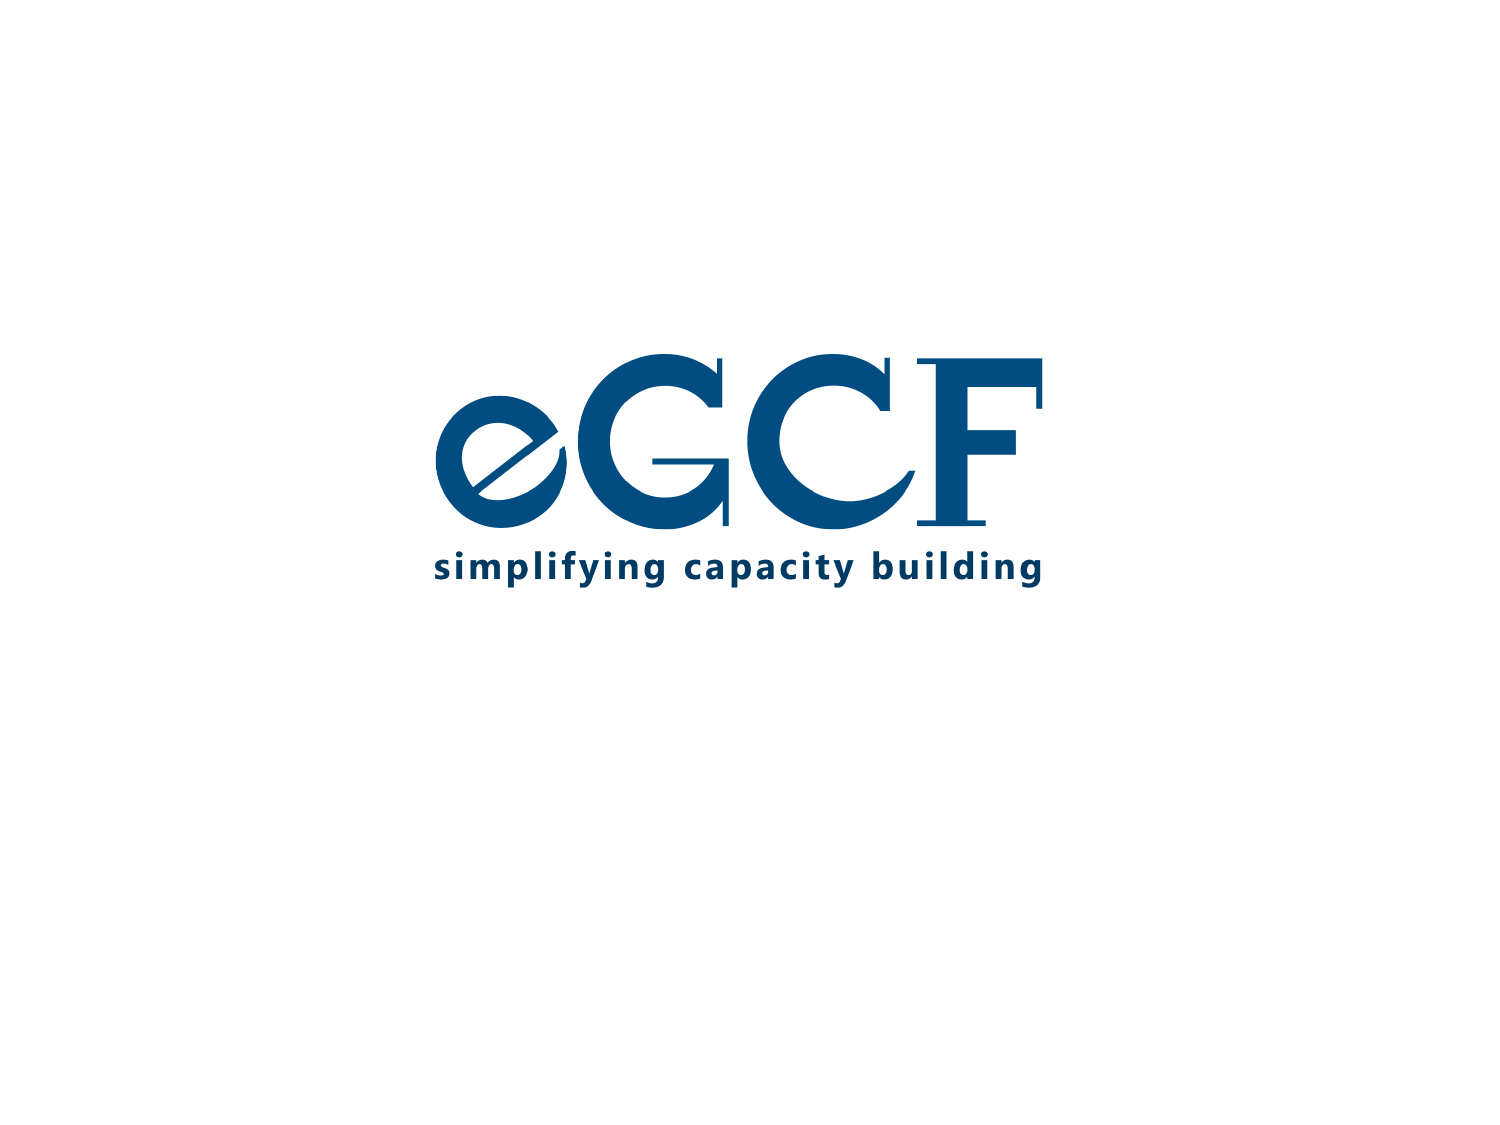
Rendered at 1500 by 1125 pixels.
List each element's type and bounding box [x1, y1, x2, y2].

picture [229, 269, 1223, 713]
